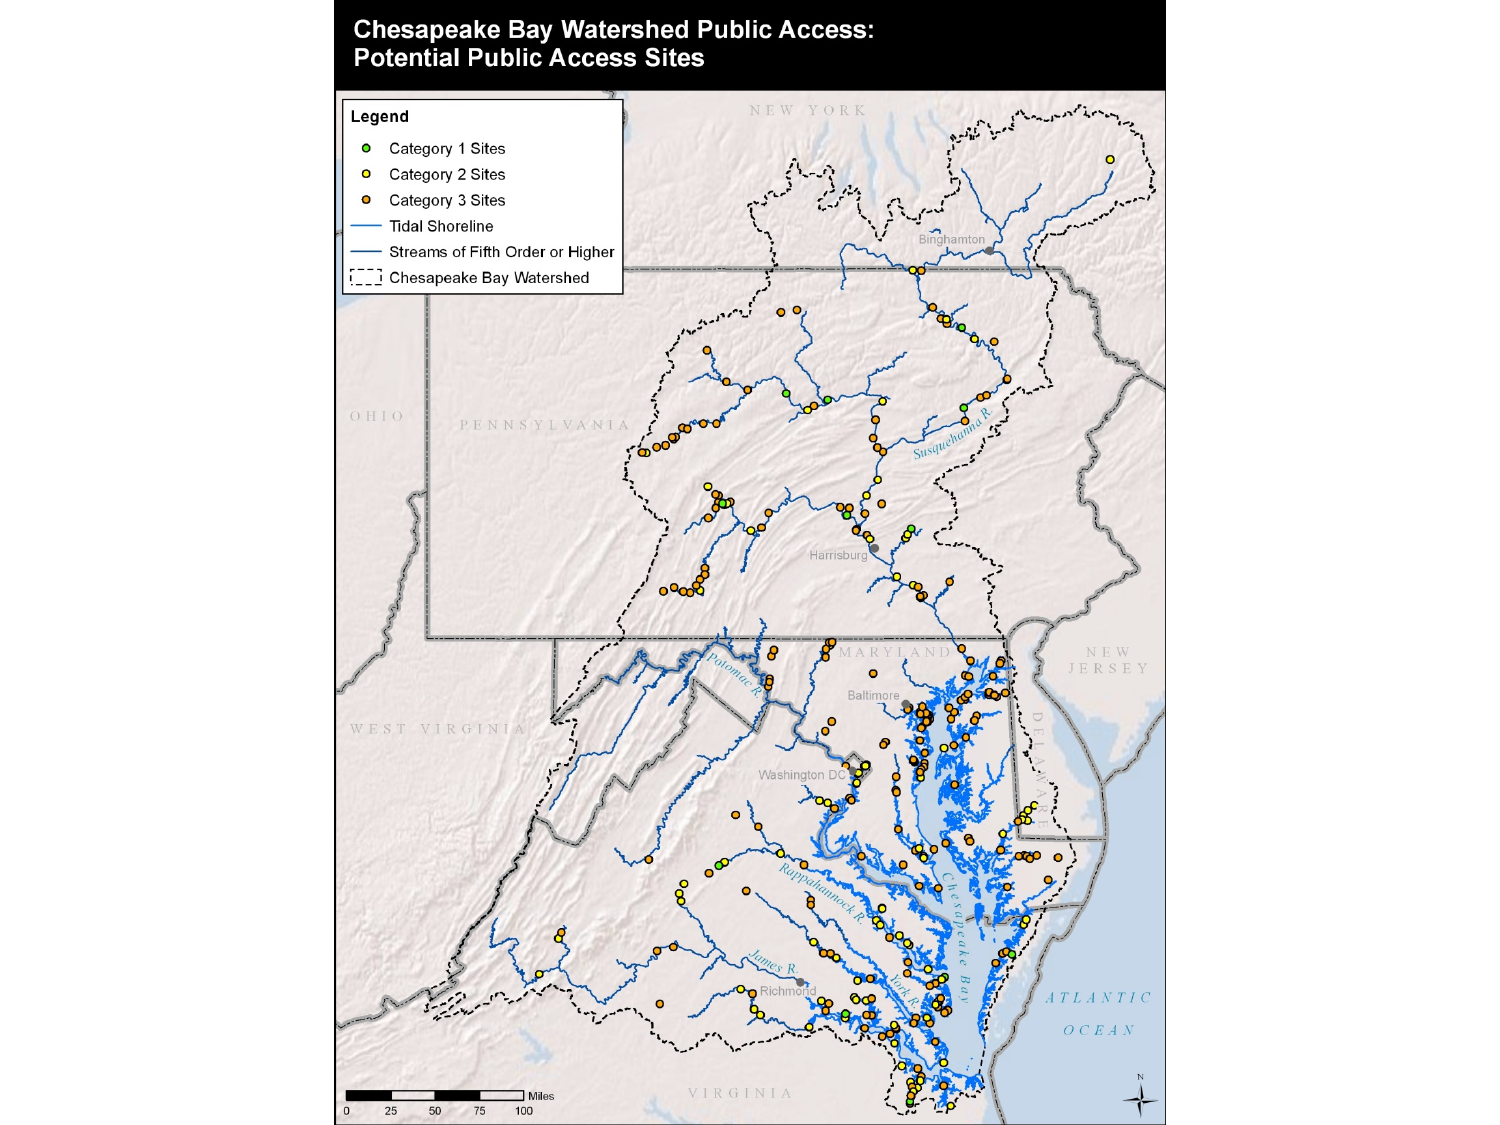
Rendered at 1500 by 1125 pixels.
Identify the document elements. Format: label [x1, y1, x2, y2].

picture [334, 0, 1166, 1125]
